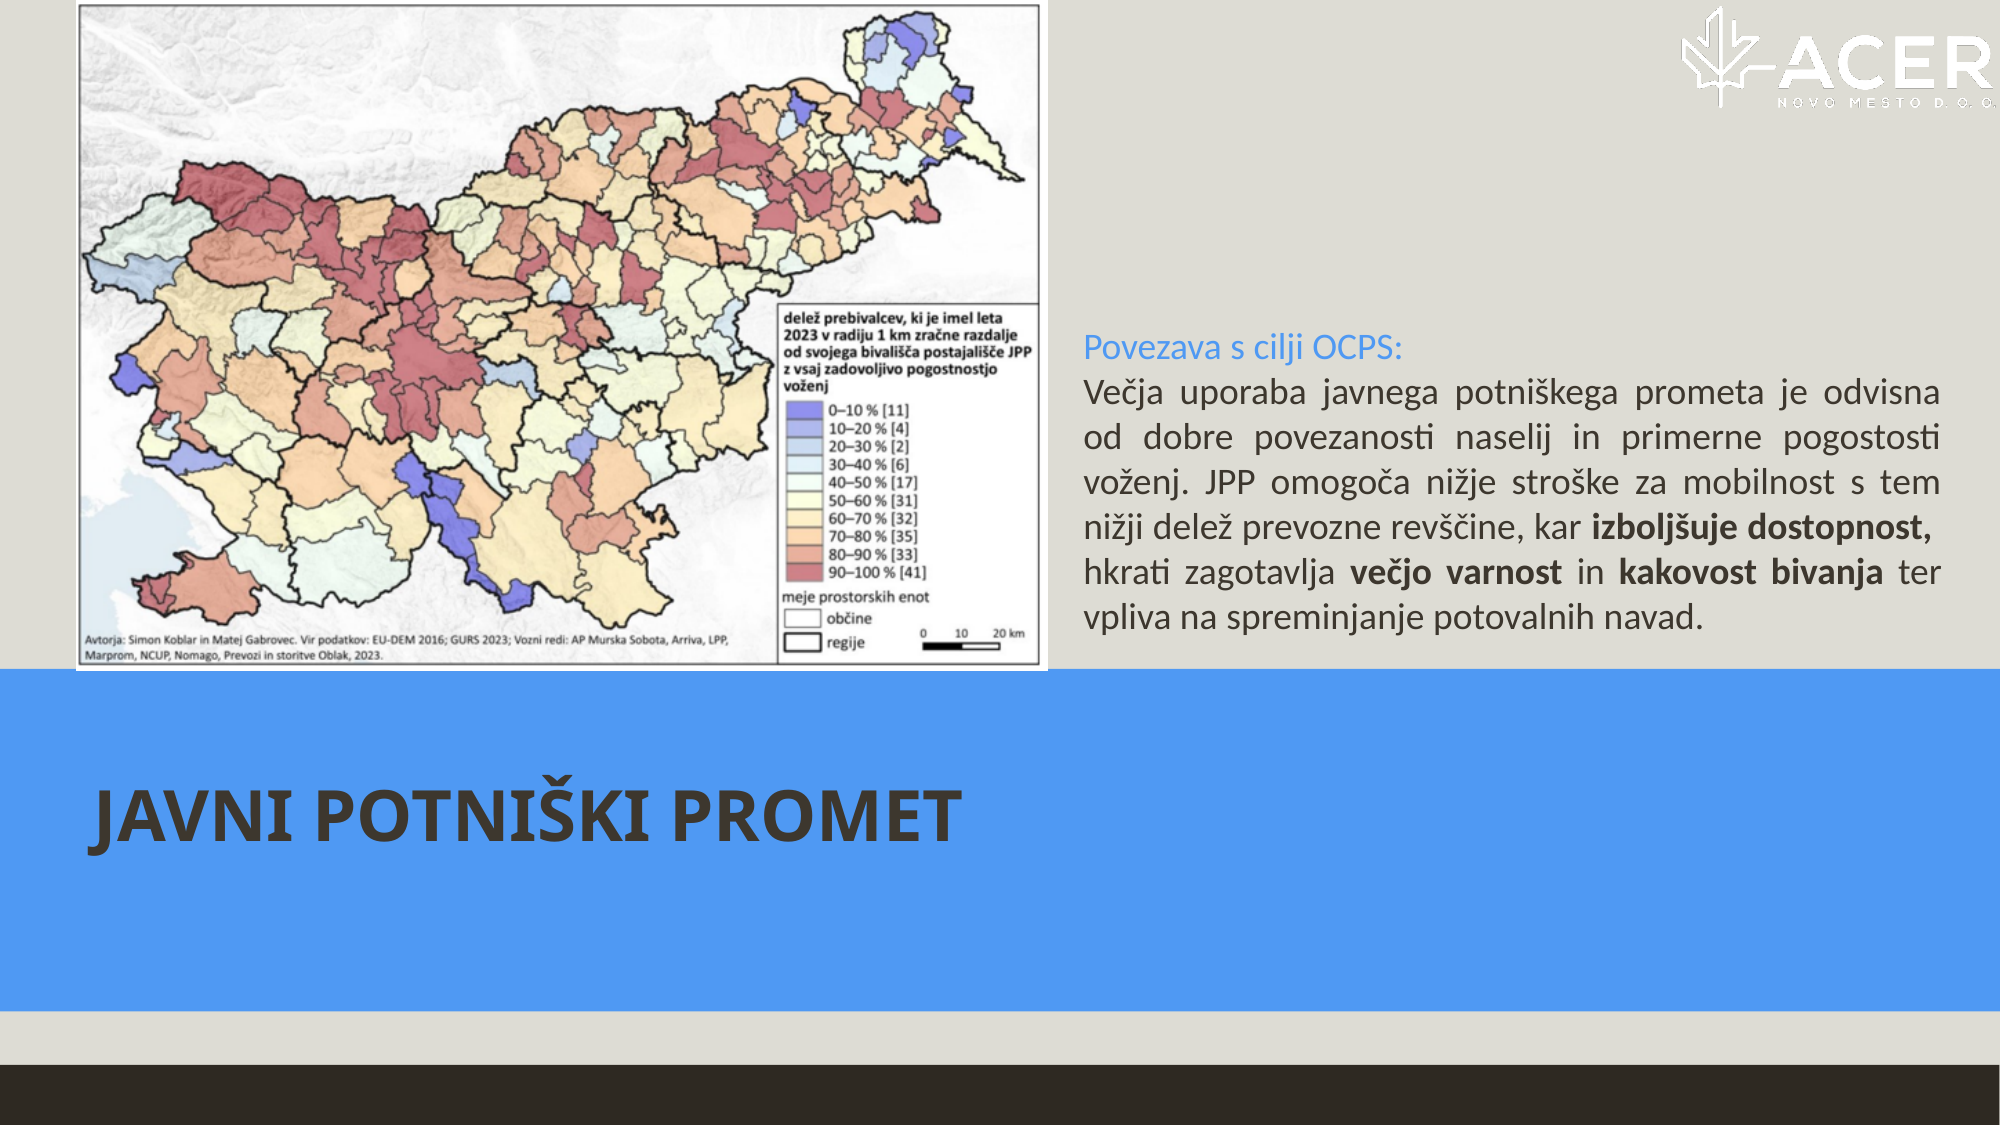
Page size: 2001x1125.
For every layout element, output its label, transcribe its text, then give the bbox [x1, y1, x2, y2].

text_box JAVNI POTNIŠKI PROMET [78, 562, 1922, 865]
picture [1673, 0, 2000, 117]
text_box Povezava s cilji OCPS: Večja uporaba javnega potniškega prometa je odvisna od dobre povezanosti naselij in primerne pogostosti voženj. JPP omogoča nižje stroške za mobilnost s tem nižji delež prevozne revščine, kar izboljšuje dostopnost, hkrati zagotavlja večjo varnost in kakovost bivanja ter vpliva na spreminjanje potovalnih navad. [1068, 314, 1957, 645]
text_box [0, 668, 2000, 1012]
picture [76, 0, 1048, 671]
